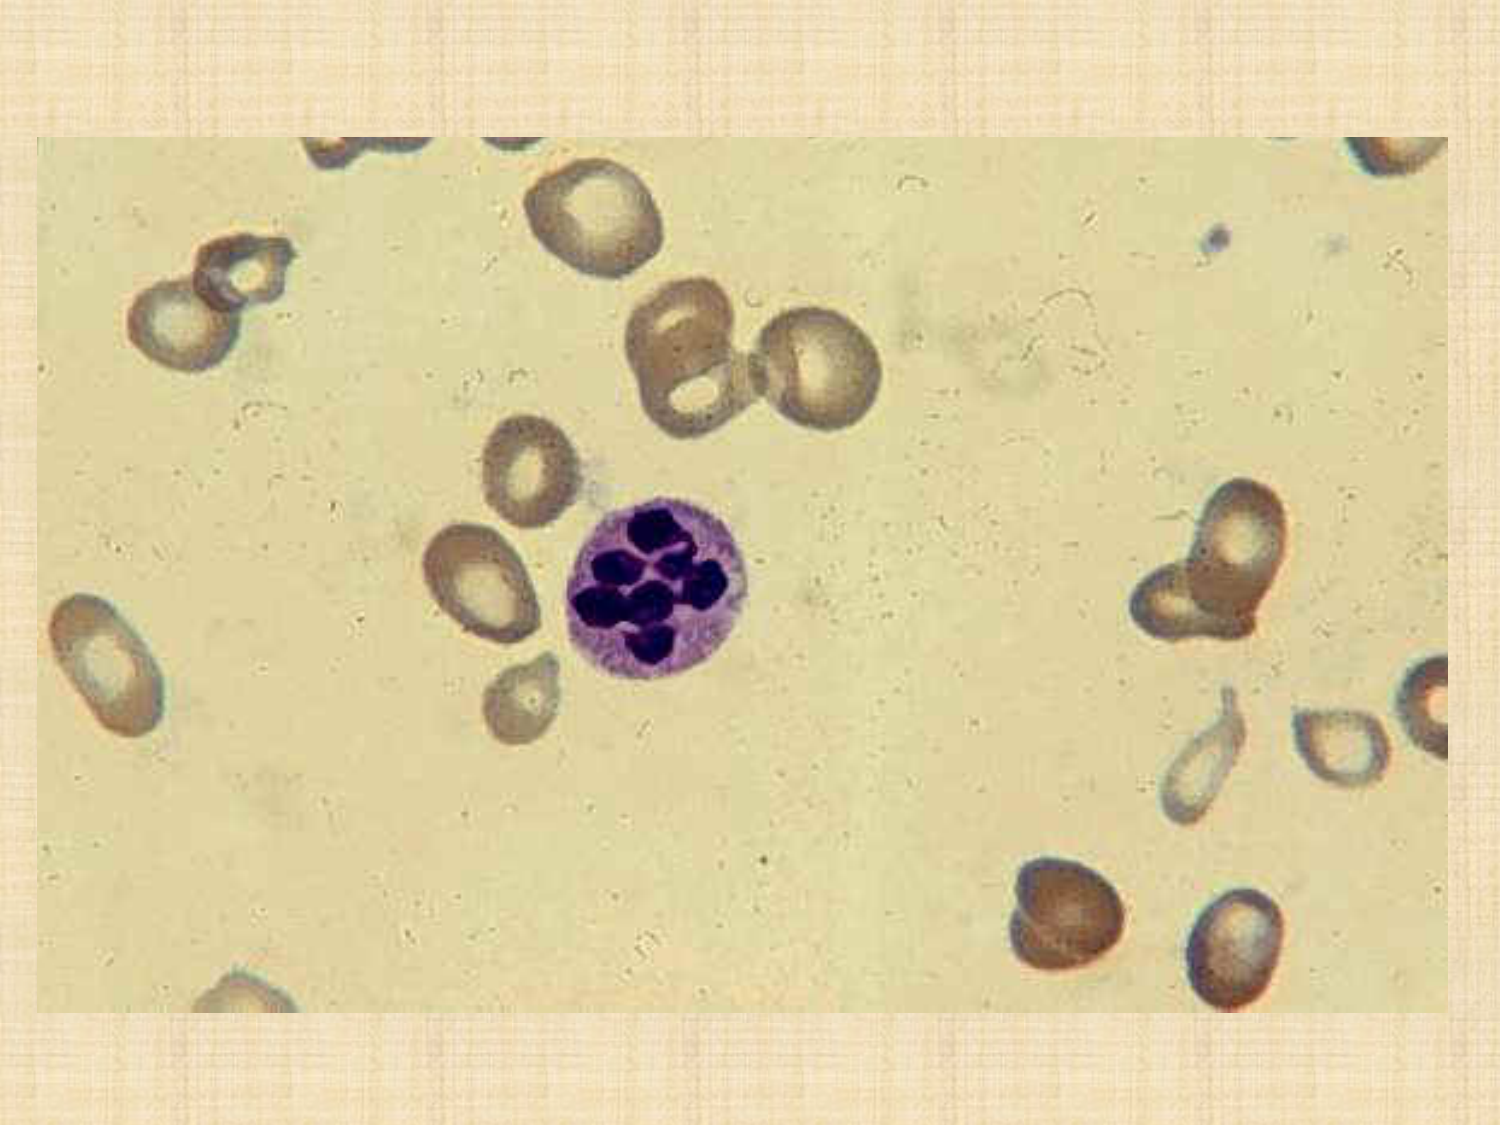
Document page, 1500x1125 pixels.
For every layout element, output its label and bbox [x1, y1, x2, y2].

picture [37, 137, 1448, 1013]
